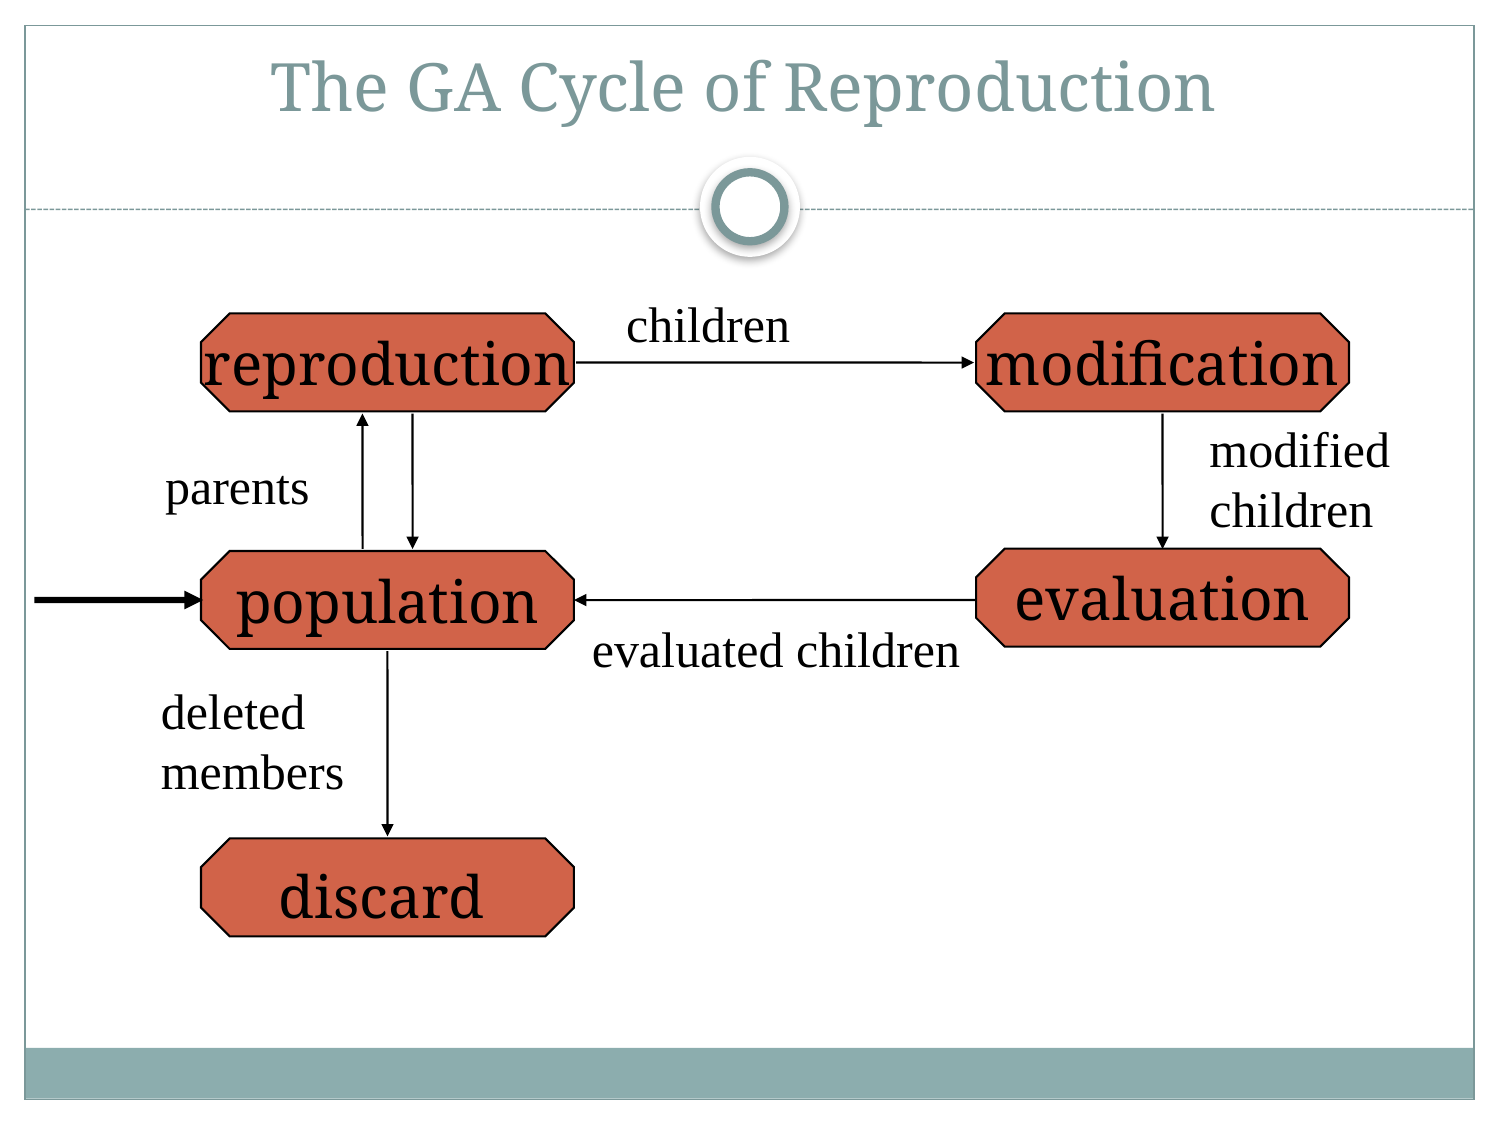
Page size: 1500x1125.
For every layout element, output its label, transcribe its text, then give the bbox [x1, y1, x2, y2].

text_box evaluation [976, 548, 1349, 647]
text_box [34, 593, 204, 607]
text_box [576, 356, 974, 369]
text_box [573, 593, 977, 607]
text_box parents [150, 447, 325, 523]
text_box modification [976, 313, 1349, 412]
text_box evaluated children [577, 610, 976, 685]
text_box deleted members [146, 672, 360, 808]
text_box [1156, 413, 1169, 549]
text_box [381, 651, 394, 837]
text_box [201, 838, 574, 937]
text_box modified children [1194, 410, 1406, 545]
title The GA Cycle of Reproduction [62, 37, 1425, 213]
text_box children [611, 285, 806, 360]
text_box discard [264, 852, 500, 938]
text_box [406, 413, 419, 549]
text_box population [201, 550, 574, 649]
text_box [356, 413, 369, 549]
text_box reproduction [201, 313, 574, 412]
